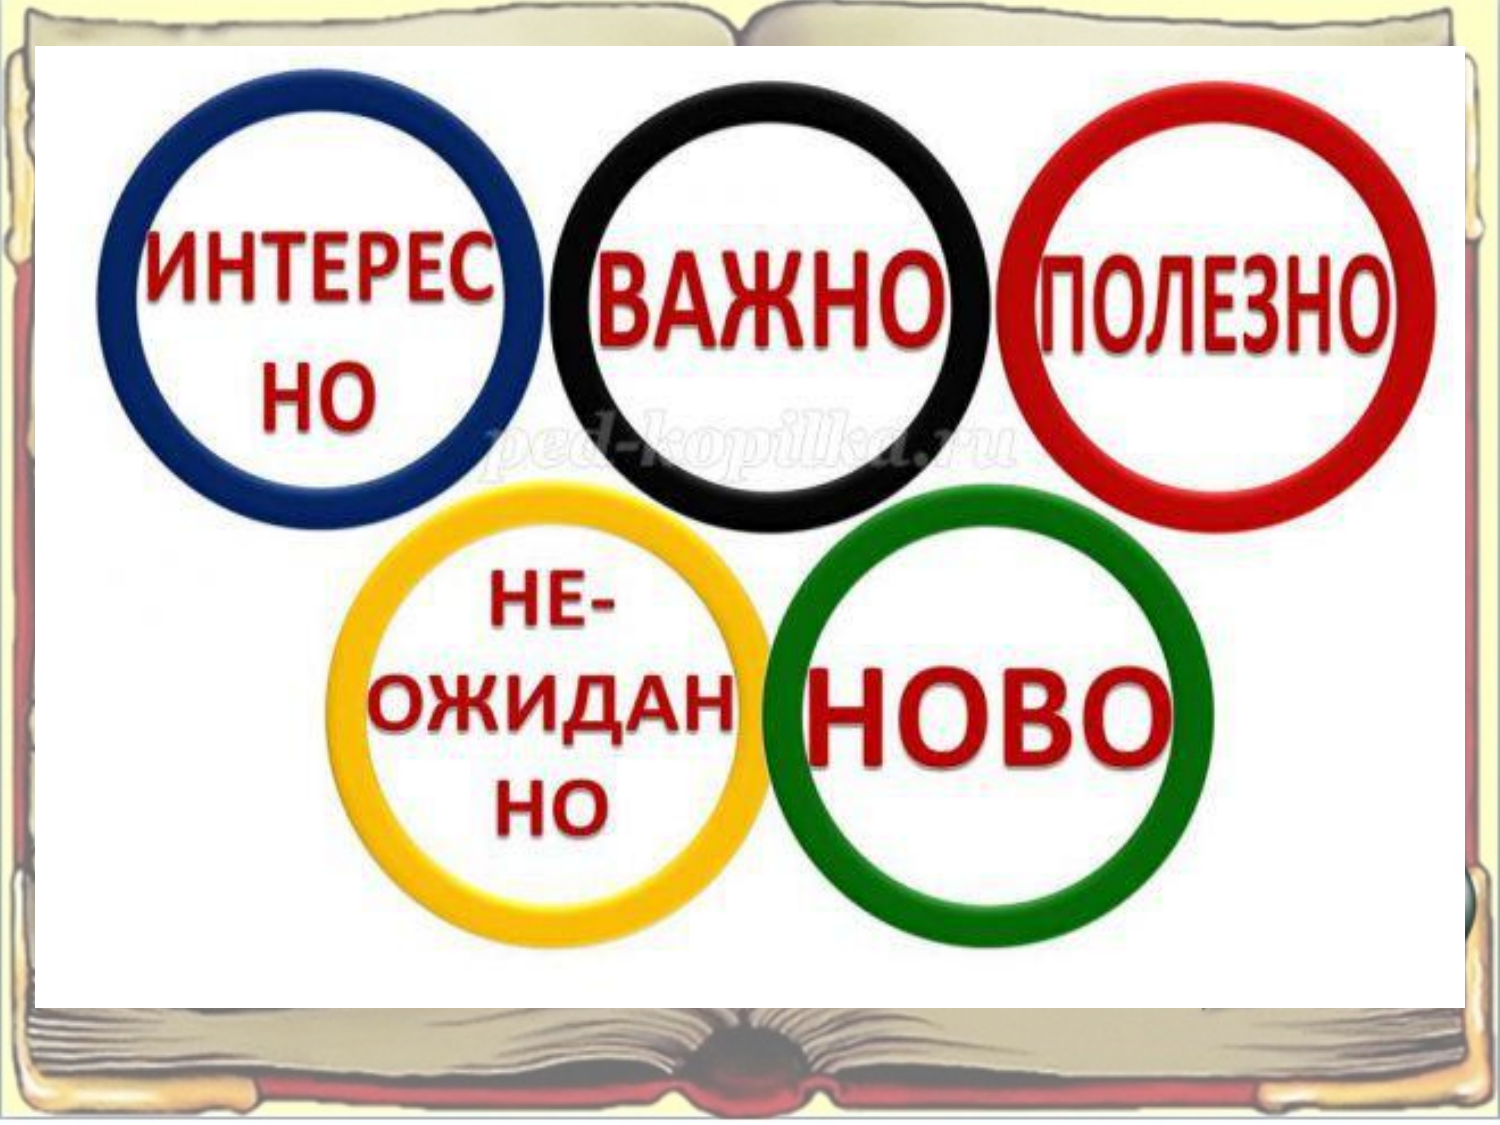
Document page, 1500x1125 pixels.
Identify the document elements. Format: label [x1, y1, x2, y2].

list [34, 46, 1466, 1008]
picture [0, 0, 1500, 1125]
